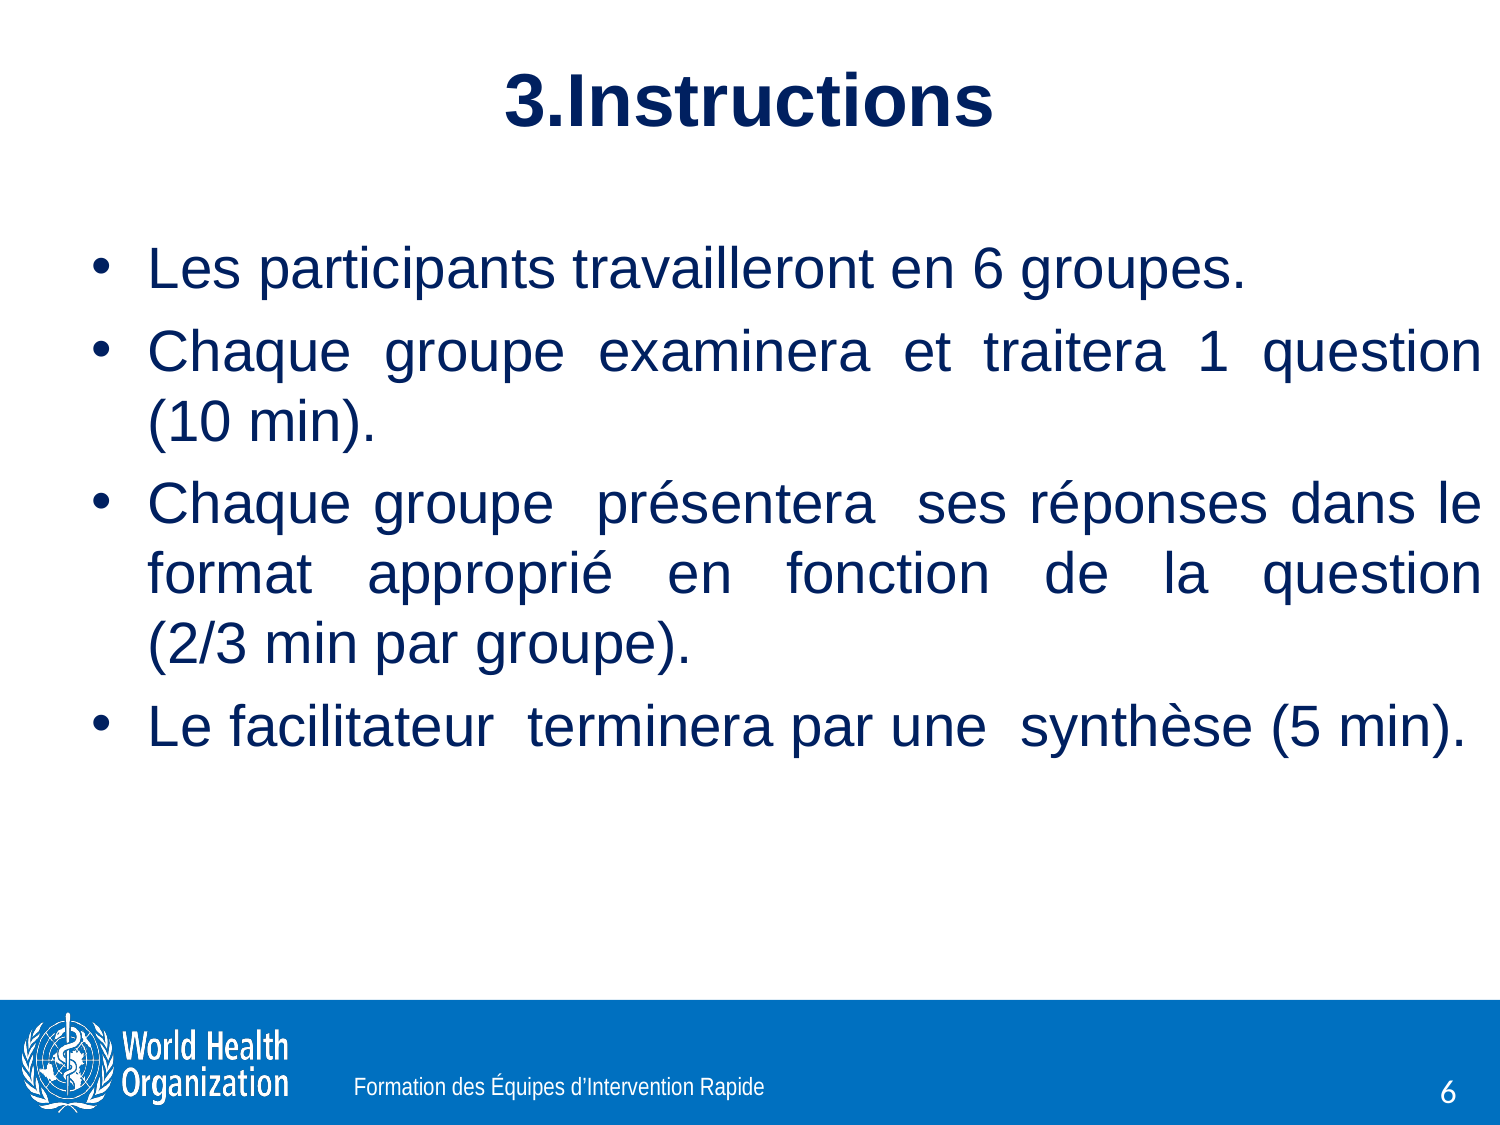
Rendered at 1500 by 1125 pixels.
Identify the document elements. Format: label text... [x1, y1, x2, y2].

list Les participants travailleront en 6 groupes. Chaque groupe examinera et traitera 1 question (10 min). Chaque groupe présentera ses réponses dans le format approprié en fonction de la question (2/3 min par groupe). Le facilitateur terminera par une synthèse (5 min). [76, 222, 1500, 870]
picture [21, 1012, 288, 1113]
title 3.Instructions [75, 44, 1425, 232]
